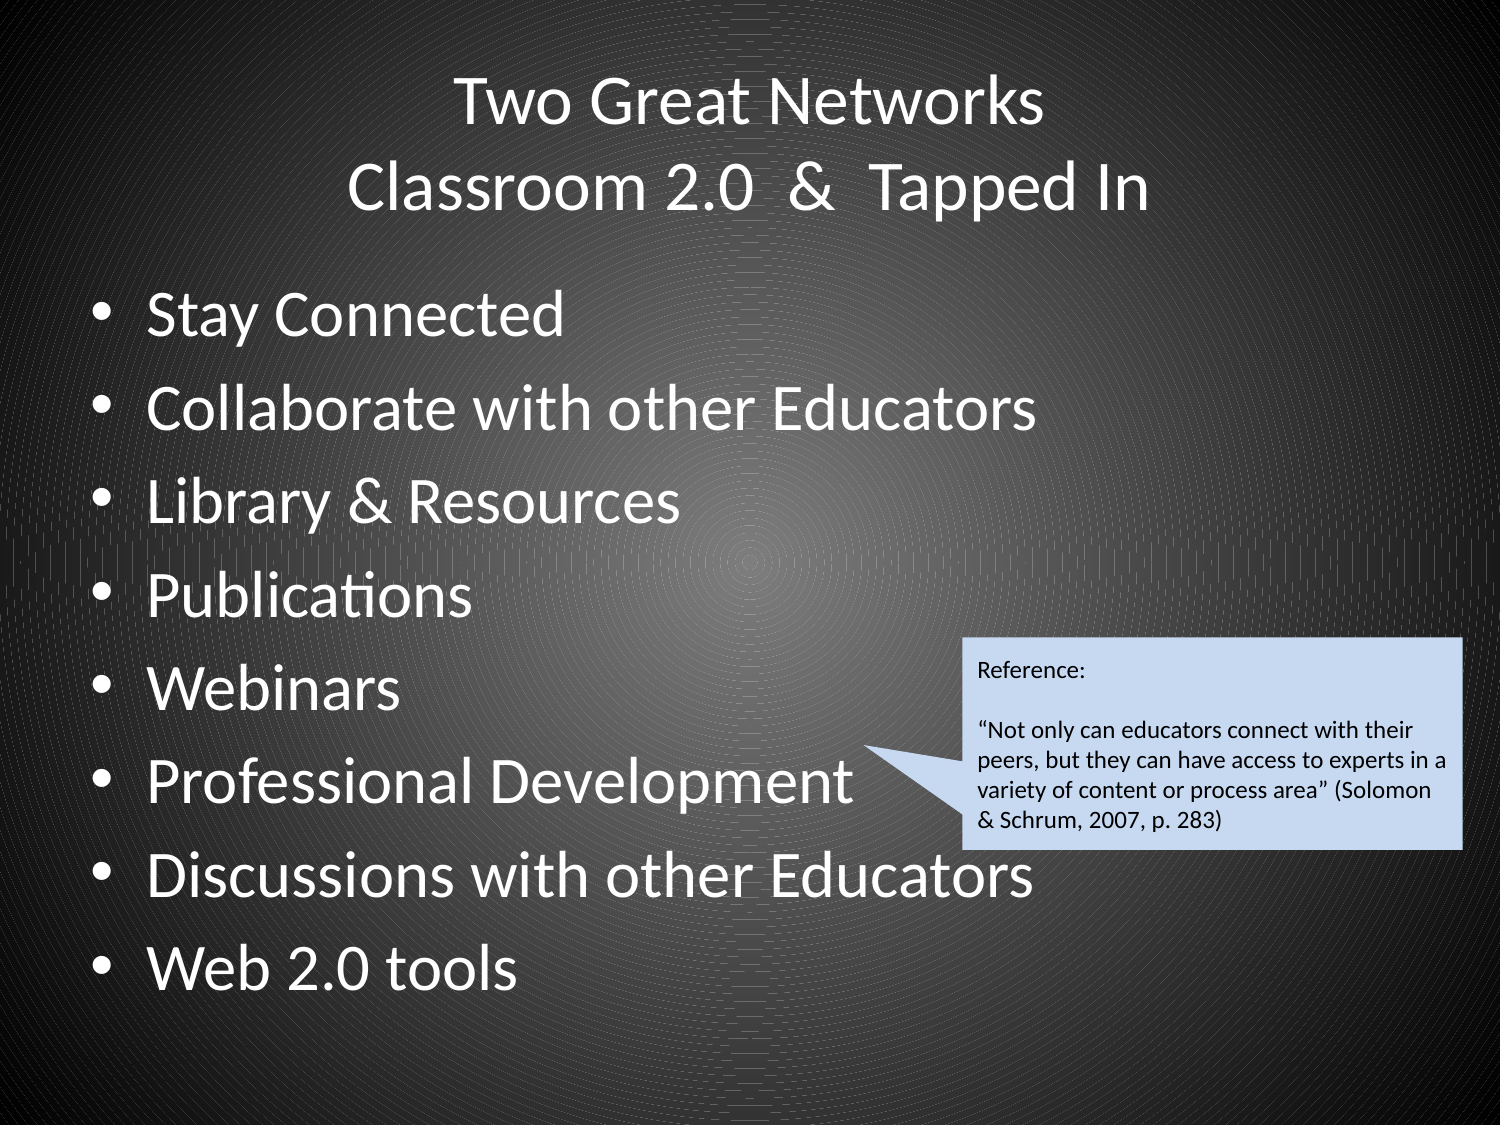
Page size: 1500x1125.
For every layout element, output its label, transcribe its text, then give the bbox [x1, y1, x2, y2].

title Two Great Networks Classroom 2.0 & Tapped In [75, 45, 1425, 233]
list Stay Connected Collaborate with other Educators Library & Resources Publications Webinars Professional Development Discussions with other Educators Web 2.0 tools [75, 262, 1425, 1088]
text_box Reference: “Not only can educators connect with their peers, but they can have access to experts in a variety of content or process area” (Solomon & Schrum, 2007, p. 283) [861, 635, 1465, 853]
